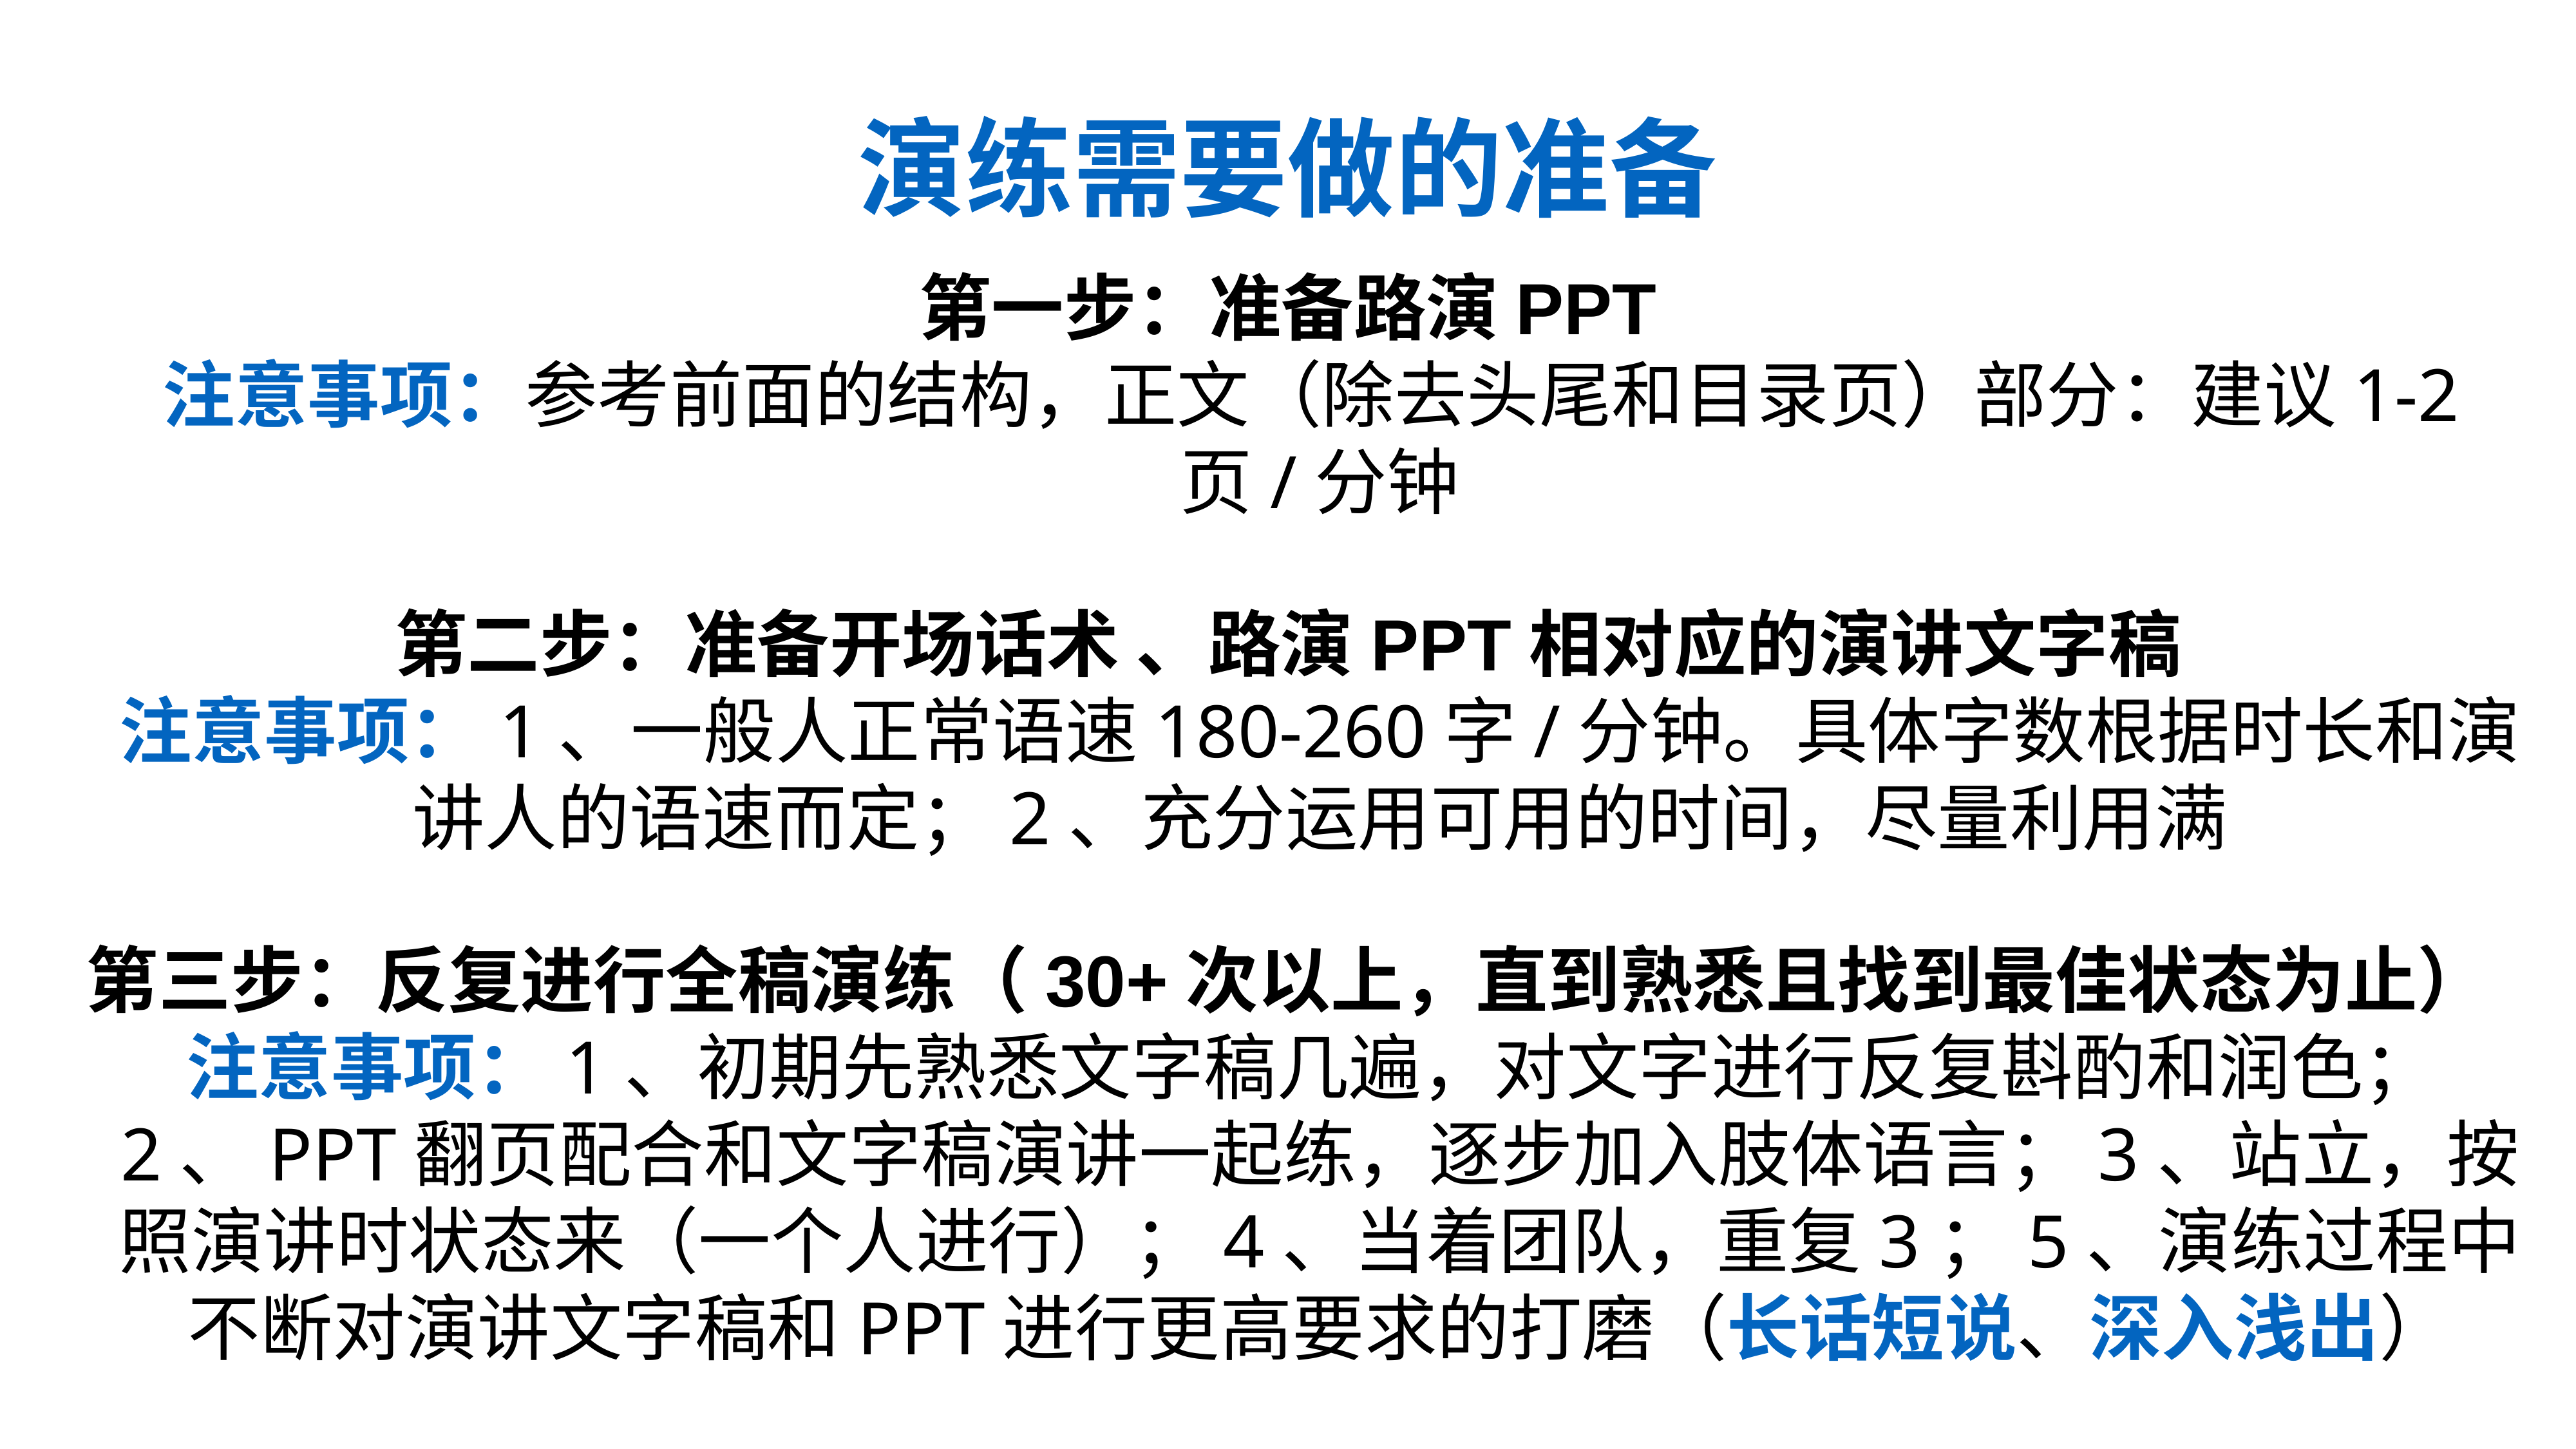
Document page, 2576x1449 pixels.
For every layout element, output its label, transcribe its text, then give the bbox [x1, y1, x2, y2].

list 第一步：准备路演PPT 注意事项：参考前面的结构，正文（除去头尾和目录页）部分：建议1-2页/分钟 第二步：准备开场话术 、路演PPT相对应的演讲文字稿 注意事项：1、一般人正常语速180-260字/分钟。具体字数根据时长和演讲人的语速而定；2、充分运用可用的时间，尽量利用满 第三步：反复进行全稿演练（30+次以上，直到熟悉且找到最佳状态为止） 注意事项：1、初期先熟悉文字稿几遍，对文字进行反复斟酌和润色；2、PPT翻页配合和文字稿演讲一起练，逐步加入肢体语言；3、站立，按照演讲时状态来（一个人进行）；4、当着团队，重复3；5、演练过程中不断对演讲文字稿和PPT进行更高要求的打磨（长话短说、深入浅出） [20, 220, 2555, 1412]
list 演练需要做的准备 [64, 84, 2512, 220]
